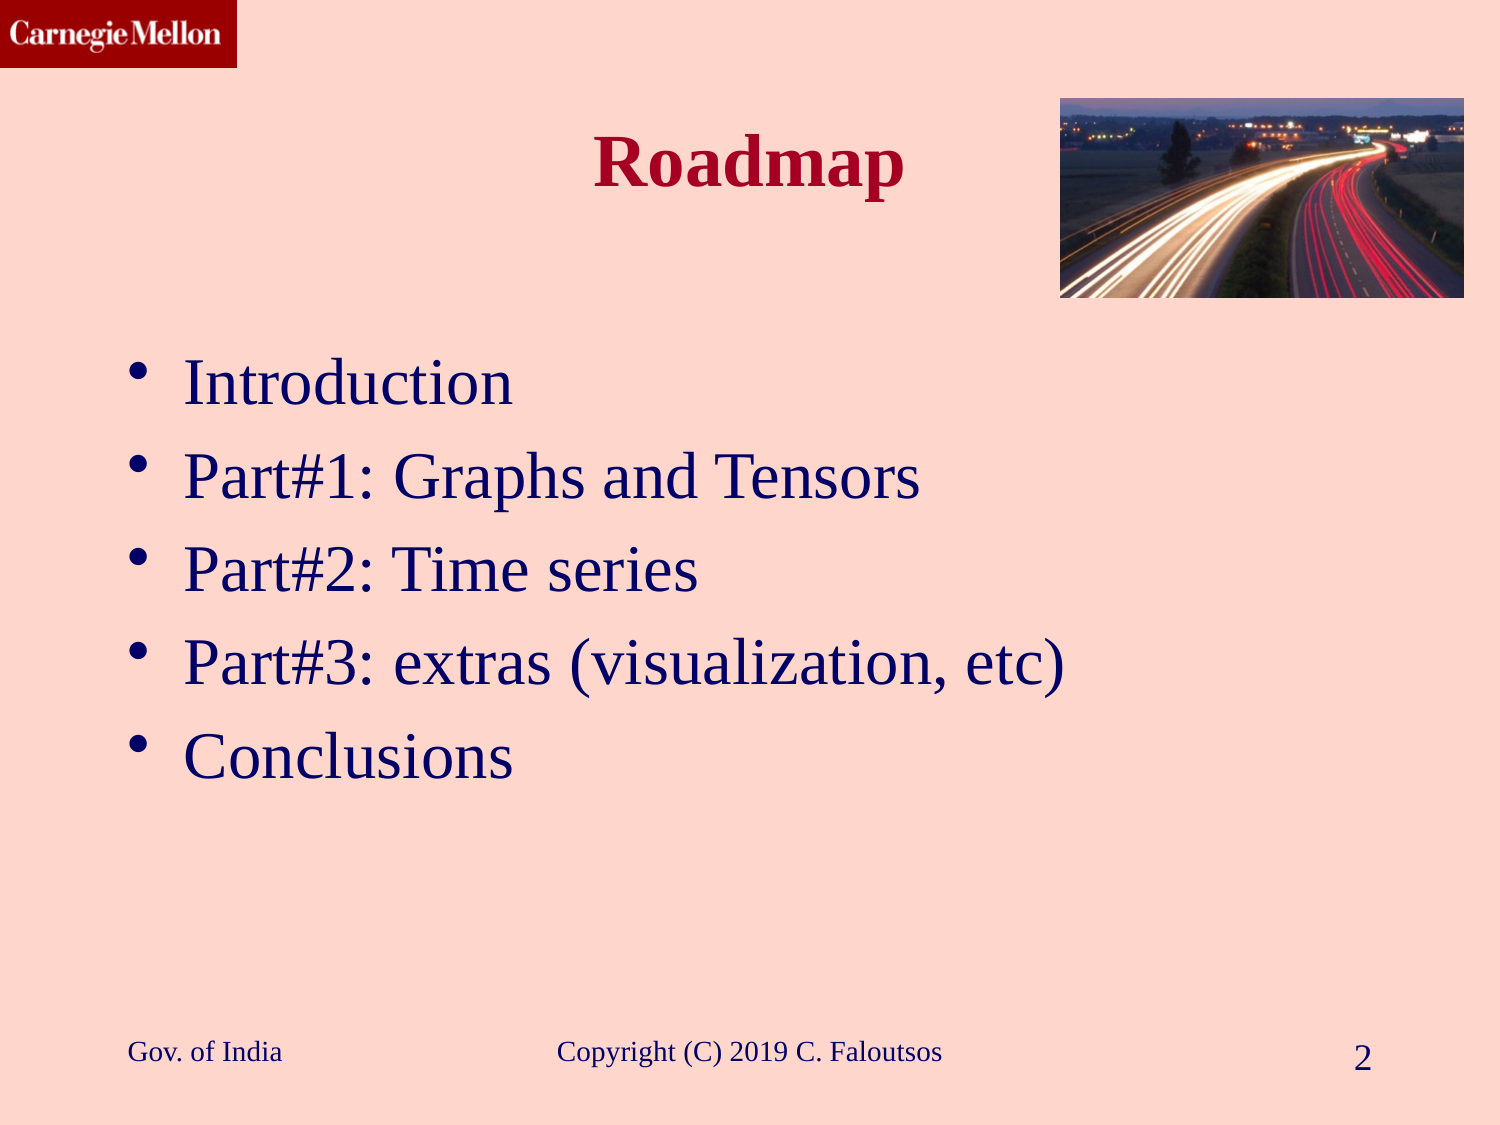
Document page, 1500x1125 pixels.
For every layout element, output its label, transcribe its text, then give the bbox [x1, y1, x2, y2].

slide_number 2 [1074, 1024, 1388, 1101]
picture [1060, 98, 1464, 299]
footer Copyright (C) 2019 C. Faloutsos [512, 1024, 988, 1101]
picture [0, 0, 237, 68]
title Roadmap [112, 99, 1058, 213]
list Introduction Part#1: Graphs and Tensors Part#2: Time series Part#3: extras (visualization, etc) Conclusions [112, 237, 1388, 1001]
slide_number Gov. of India [112, 1024, 426, 1101]
